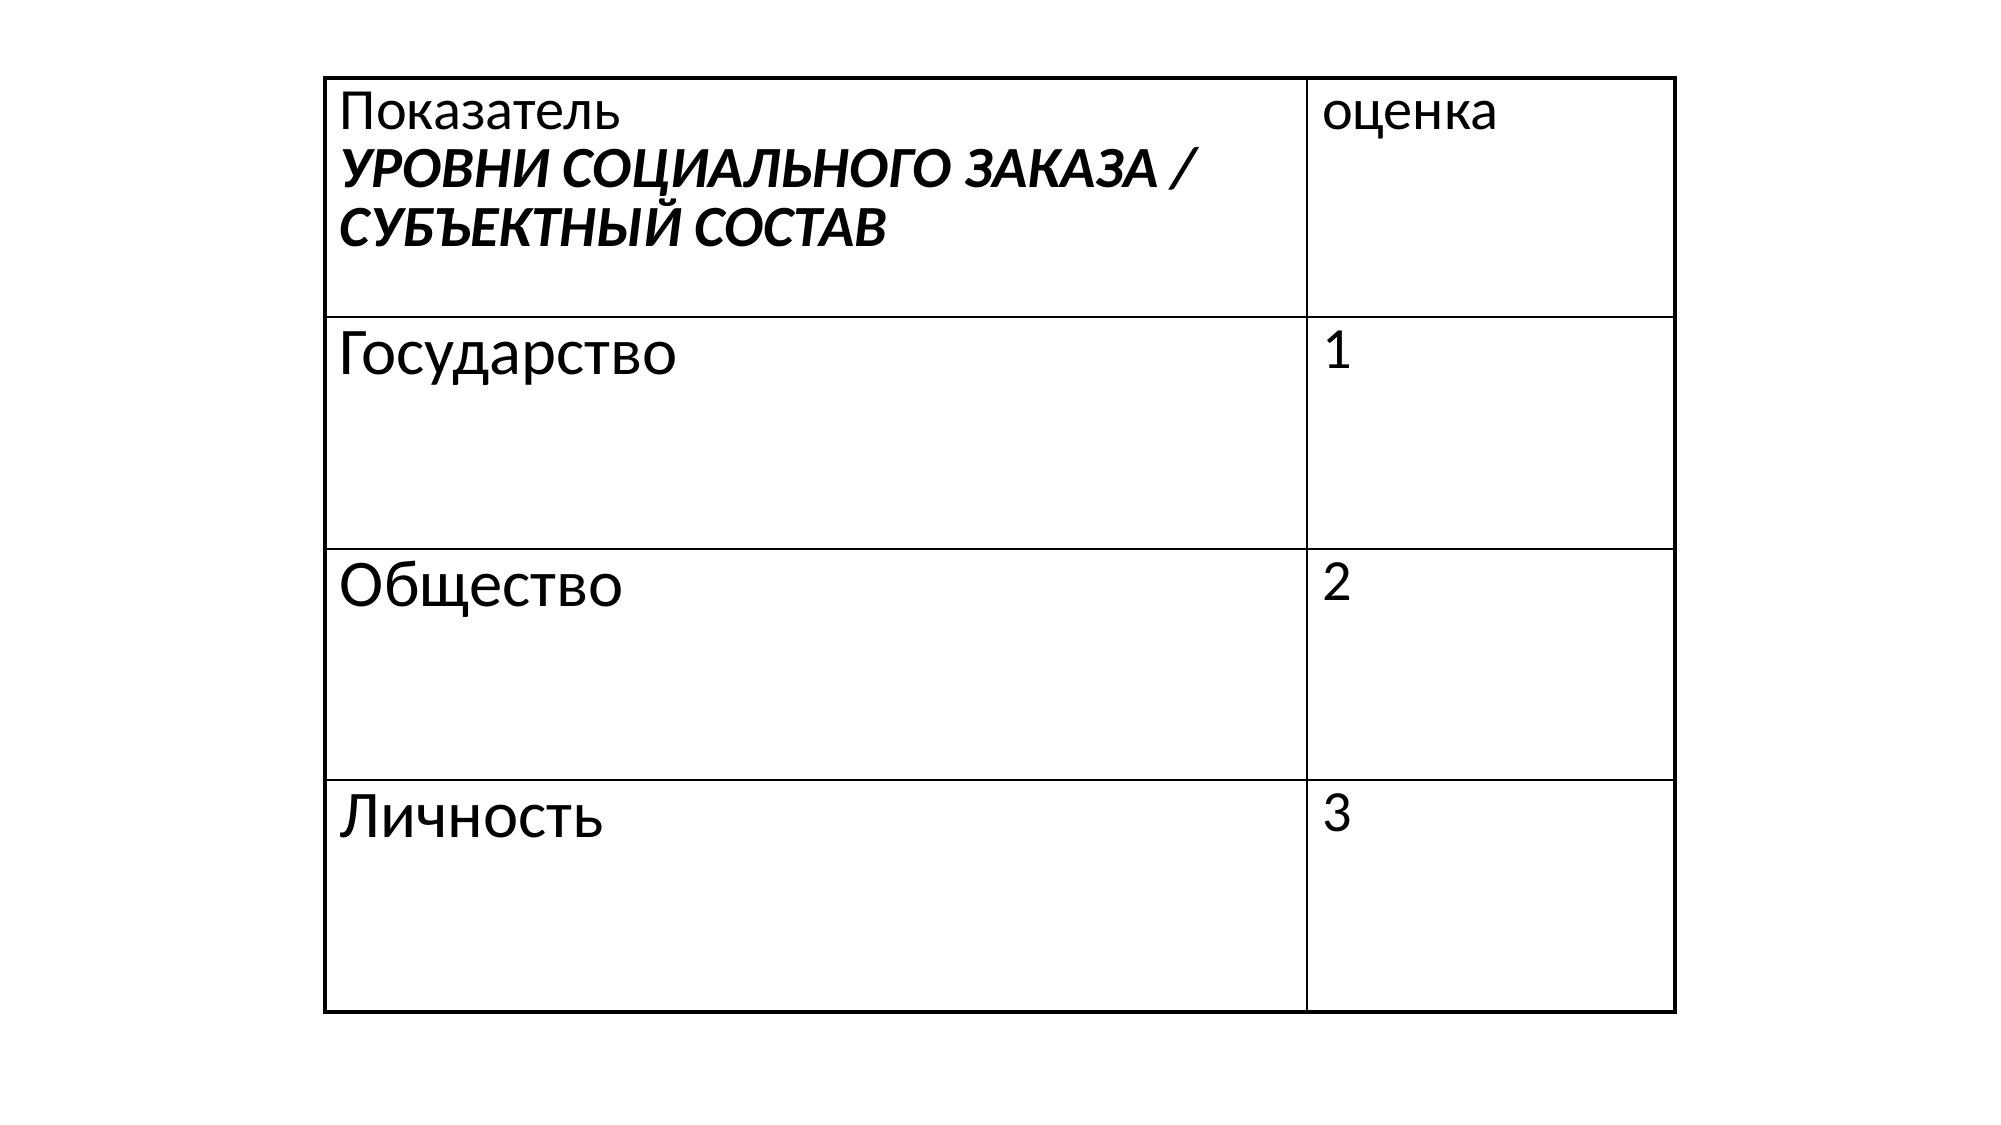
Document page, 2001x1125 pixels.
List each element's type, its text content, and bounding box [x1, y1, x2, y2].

table_header Показатель УРОВНИ СОЦИАЛЬНОГО ЗАКАЗА / СУБЪЕКТНЫЙ СОСТАВ [327, 80, 1306, 316]
table_cell 2 [1308, 550, 1673, 779]
table_cell 1 [1308, 318, 1673, 548]
table_cell Общество [327, 550, 1306, 779]
table_header оценка [1308, 80, 1673, 316]
table_cell Государство [327, 318, 1306, 548]
table_cell Личность [327, 781, 1306, 1010]
table_cell 3 [1308, 781, 1673, 1010]
